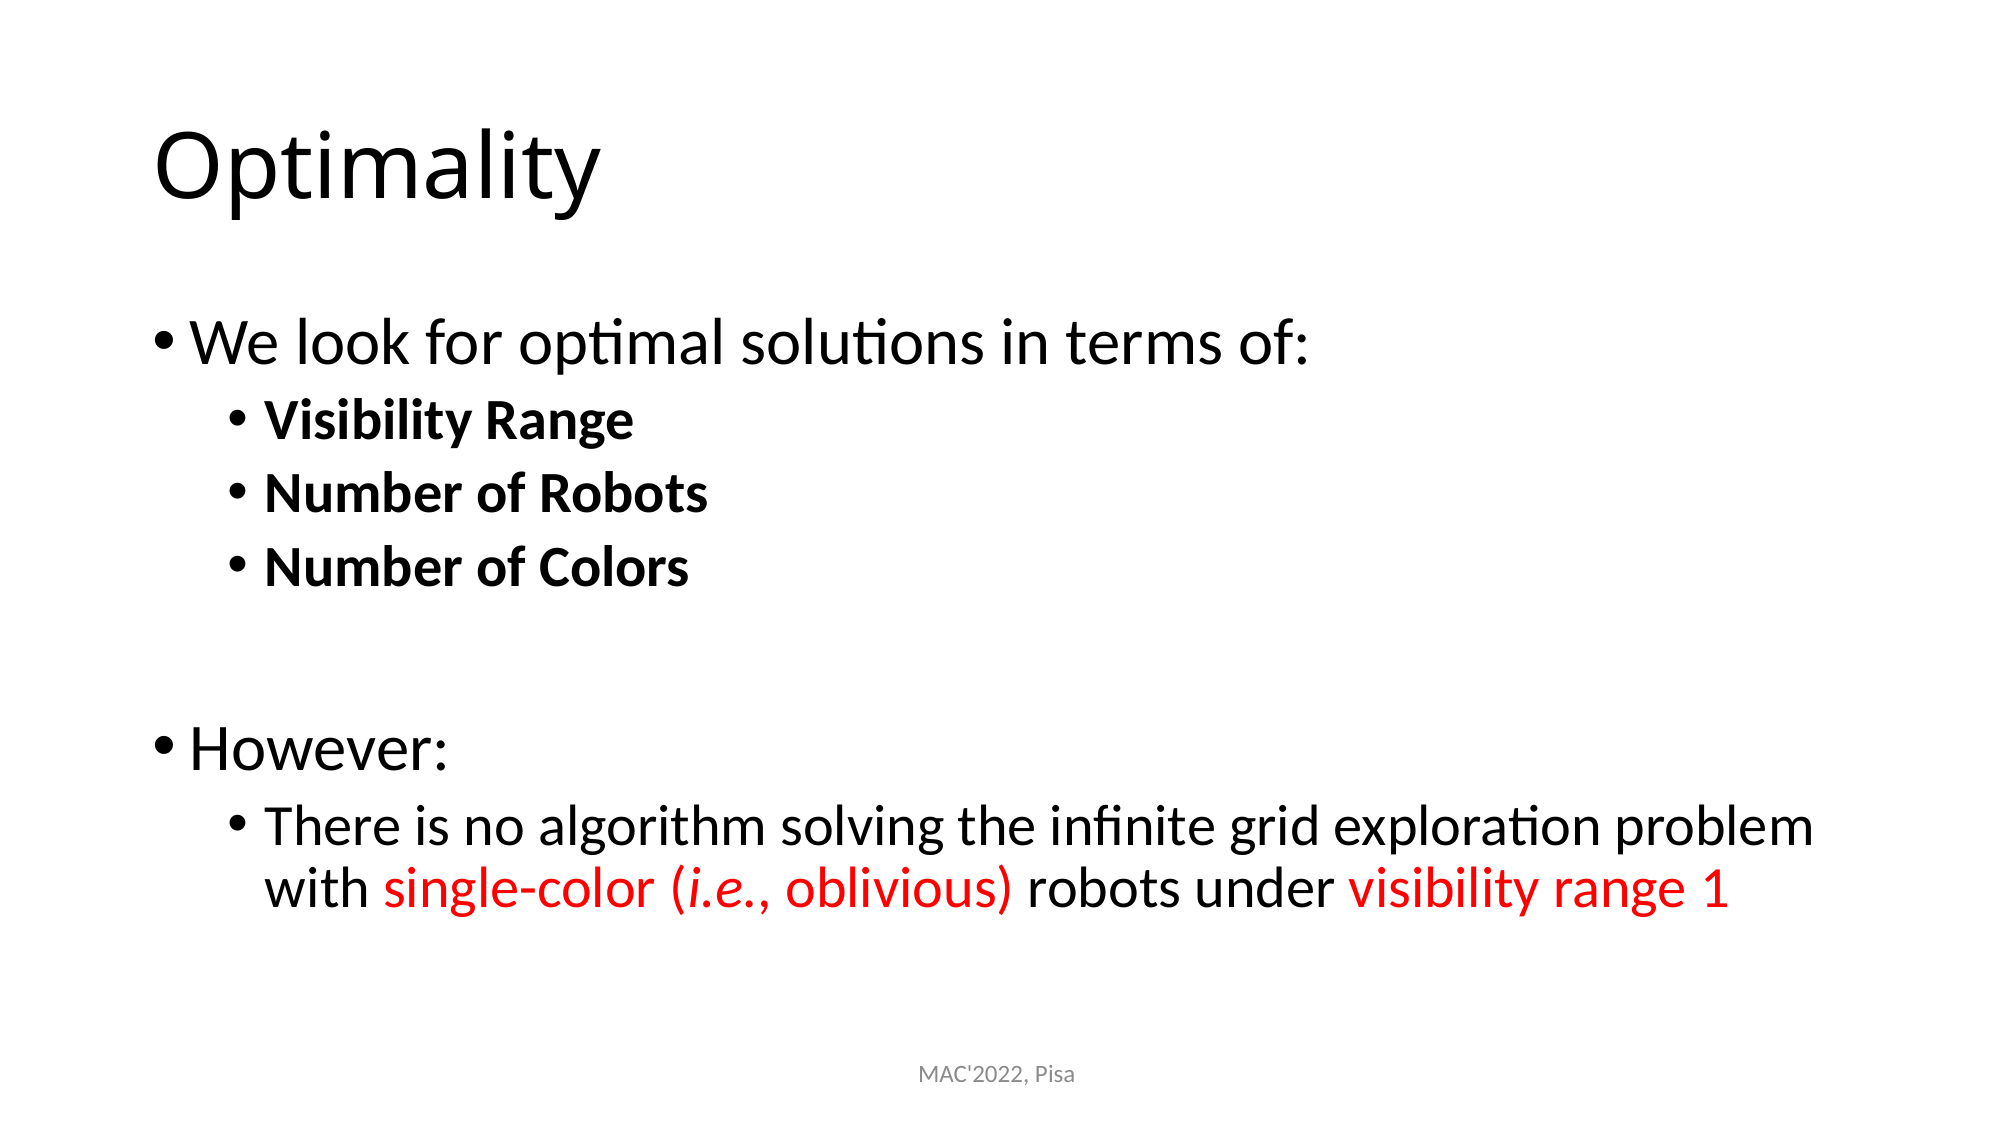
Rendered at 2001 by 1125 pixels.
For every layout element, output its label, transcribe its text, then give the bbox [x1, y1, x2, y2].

list We look for optimal solutions in terms of: Visibility Range Number of Robots Number of Colors However: There is no algorithm solving the infinite grid exploration problem with single-color (i.e., oblivious) robots under visibility range 1 [137, 299, 1863, 1014]
footer MAC'2022, Pisa [662, 1042, 1338, 1103]
title Optimality [137, 59, 1863, 278]
